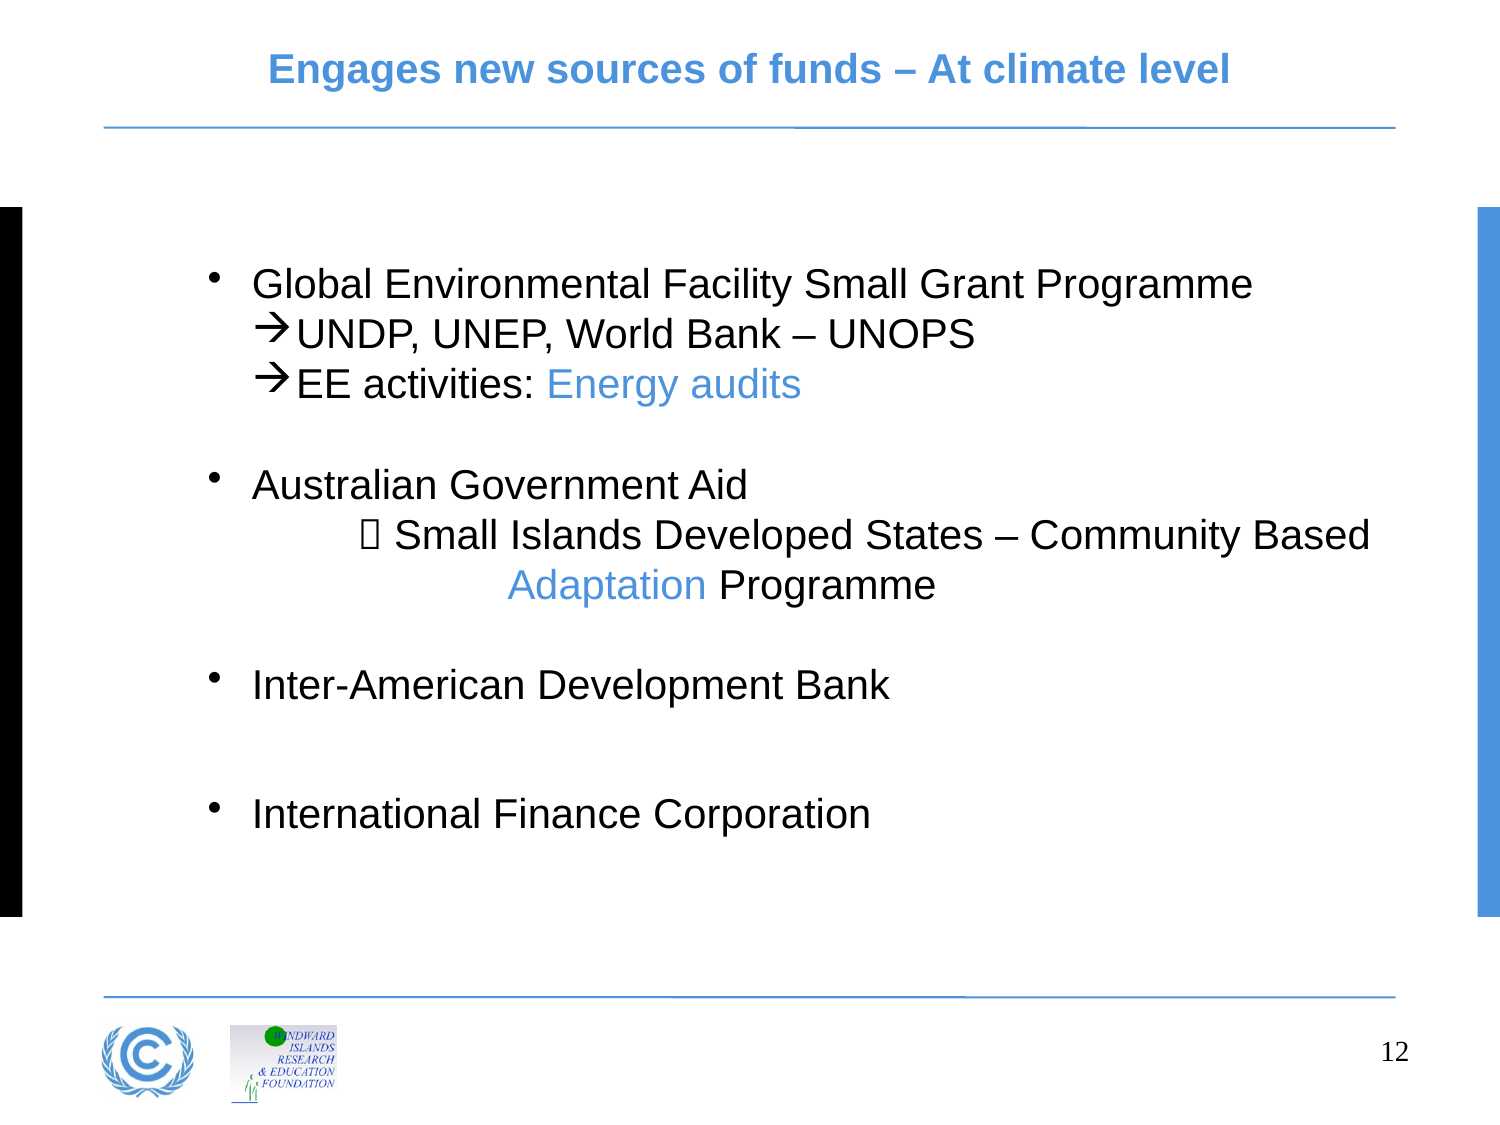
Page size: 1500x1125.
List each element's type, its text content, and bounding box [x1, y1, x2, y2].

list Global Environmental Facility Small Grant Programme UNDP, UNEP, World Bank – UNOPS EE activities: Energy audits Australian Government Aid  Small Islands Developed States – Community Based Adaptation Programme Inter-American Development Bank International Finance Corporation [104, 207, 1395, 918]
slide_number 12 [1222, 1024, 1425, 1103]
picture [101, 1001, 209, 1109]
picture [230, 1025, 337, 1105]
title Engages new sources of funds – At climate level [104, 50, 1396, 103]
